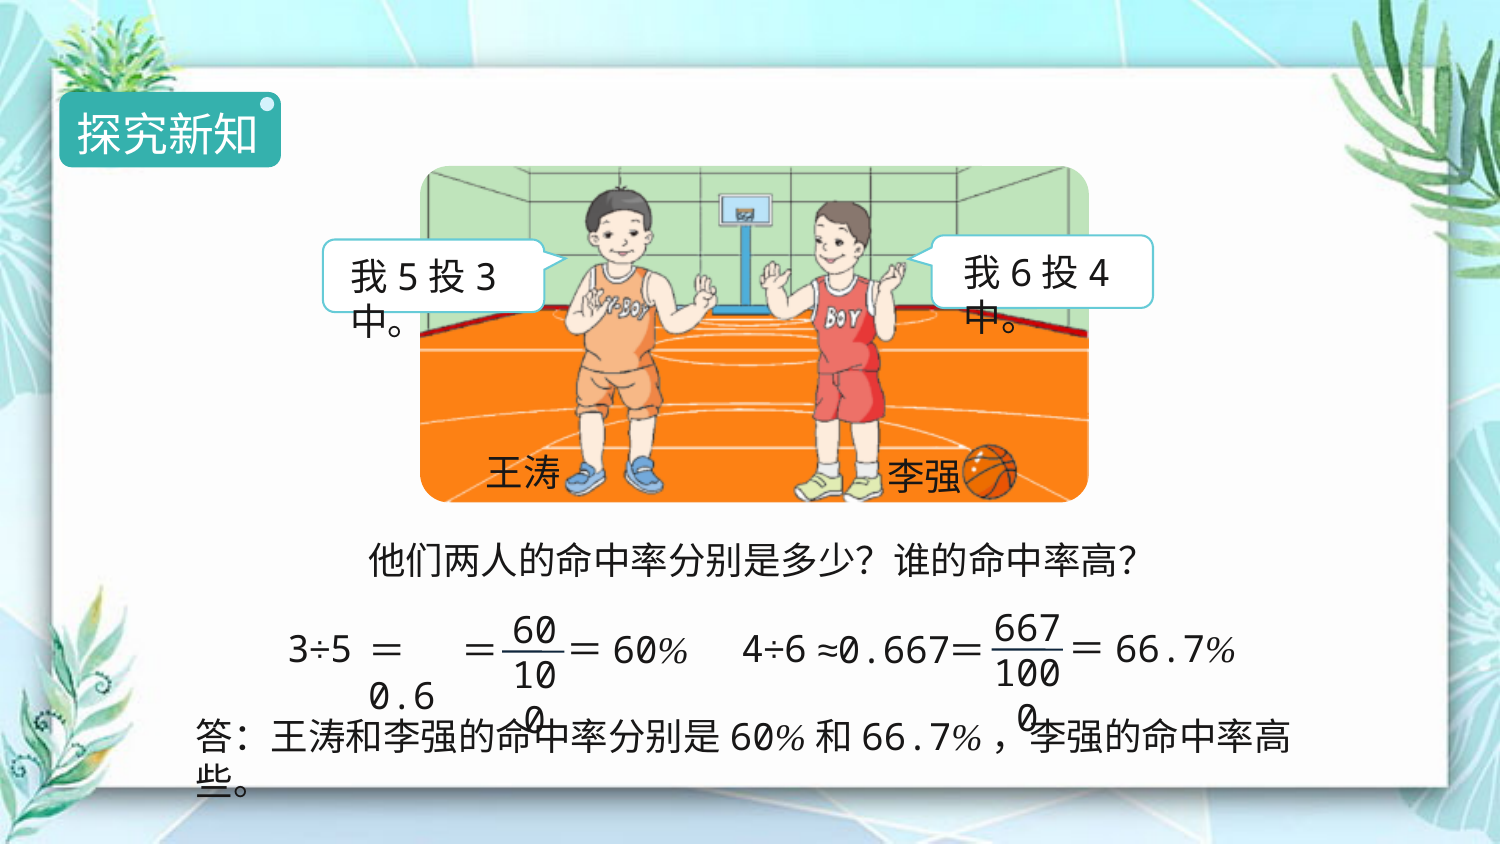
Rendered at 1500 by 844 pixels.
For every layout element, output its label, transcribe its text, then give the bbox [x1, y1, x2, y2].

text_box ＝ [933, 619, 972, 679]
text_box ＝66.7% [1083, 617, 1266, 678]
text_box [59, 91, 302, 169]
text_box ＝60% [582, 618, 718, 678]
text_box ≈0.667 [802, 619, 933, 679]
text_box 3÷5 [272, 617, 379, 678]
text_box 他们两人的命中率分别是多少？谁的命中率高？ [353, 529, 1147, 590]
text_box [322, 165, 1153, 507]
text_box ＝0.6 [353, 619, 482, 705]
picture [0, 0, 1500, 844]
text_box 答：王涛和李强的命中率分别是60%和66.7%，李强的命中率高些。 [181, 705, 1319, 811]
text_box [487, 598, 582, 705]
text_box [972, 596, 1083, 703]
text_box ＝ [447, 619, 487, 679]
text_box 4÷6 [726, 617, 834, 678]
